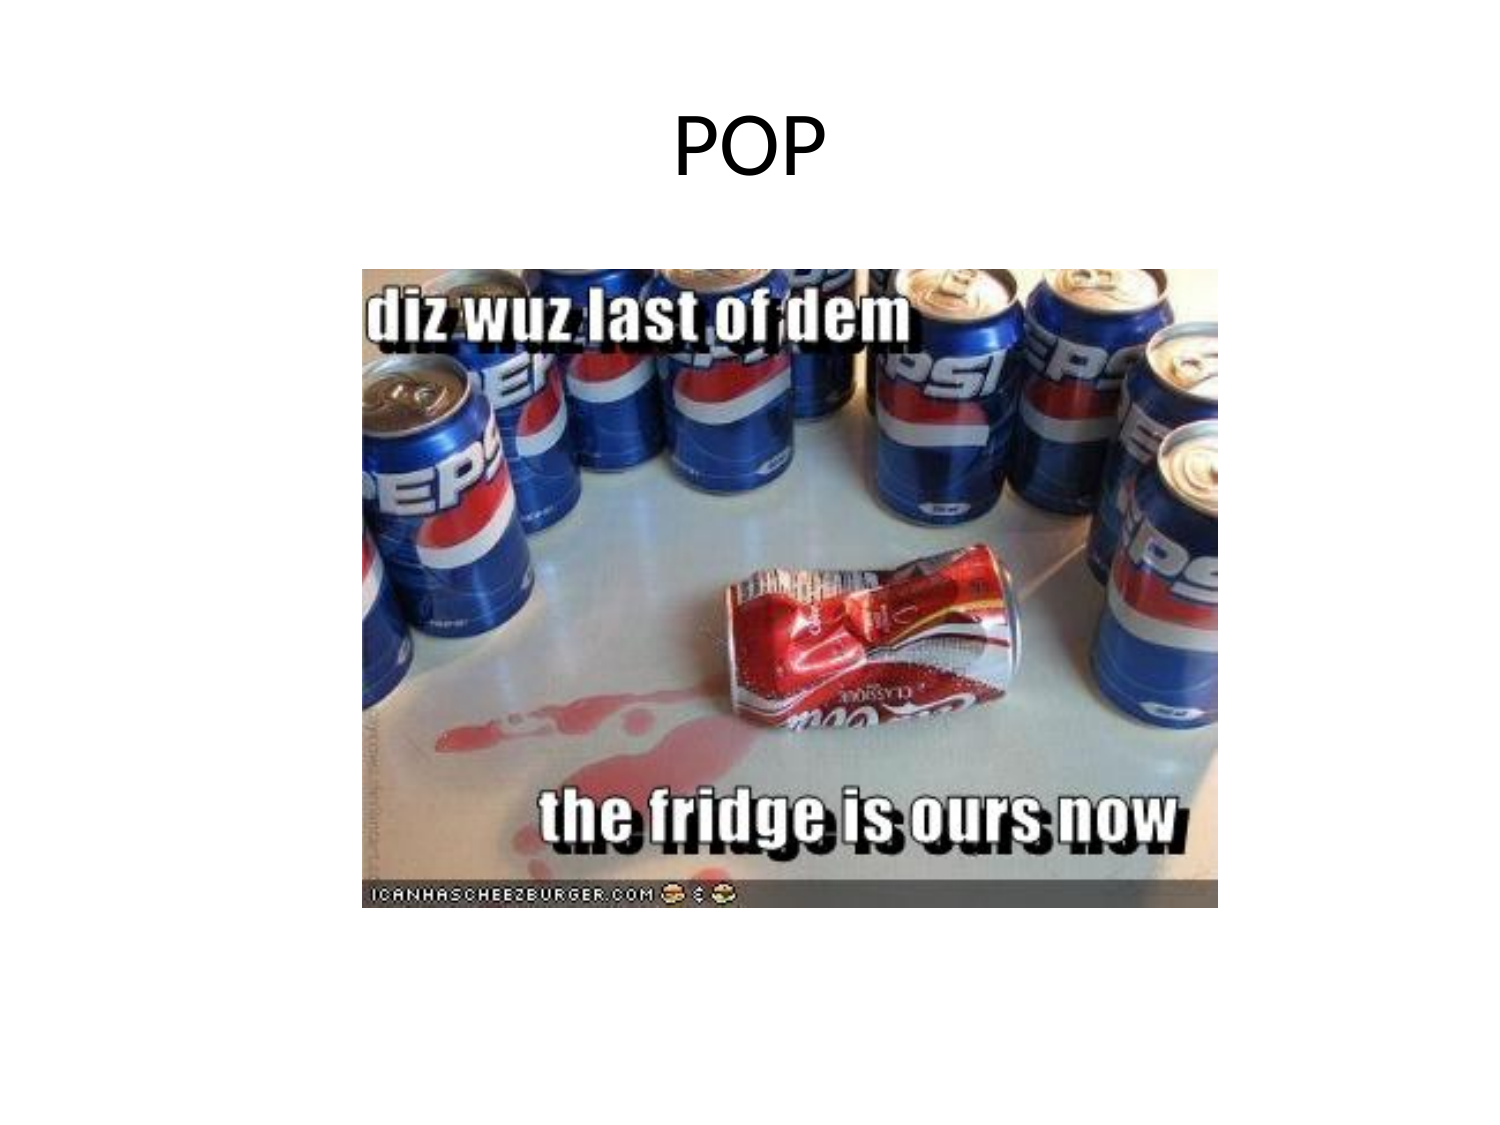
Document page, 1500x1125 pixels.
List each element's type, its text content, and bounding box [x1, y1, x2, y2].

picture [362, 269, 1218, 909]
title POP [75, 45, 1425, 233]
